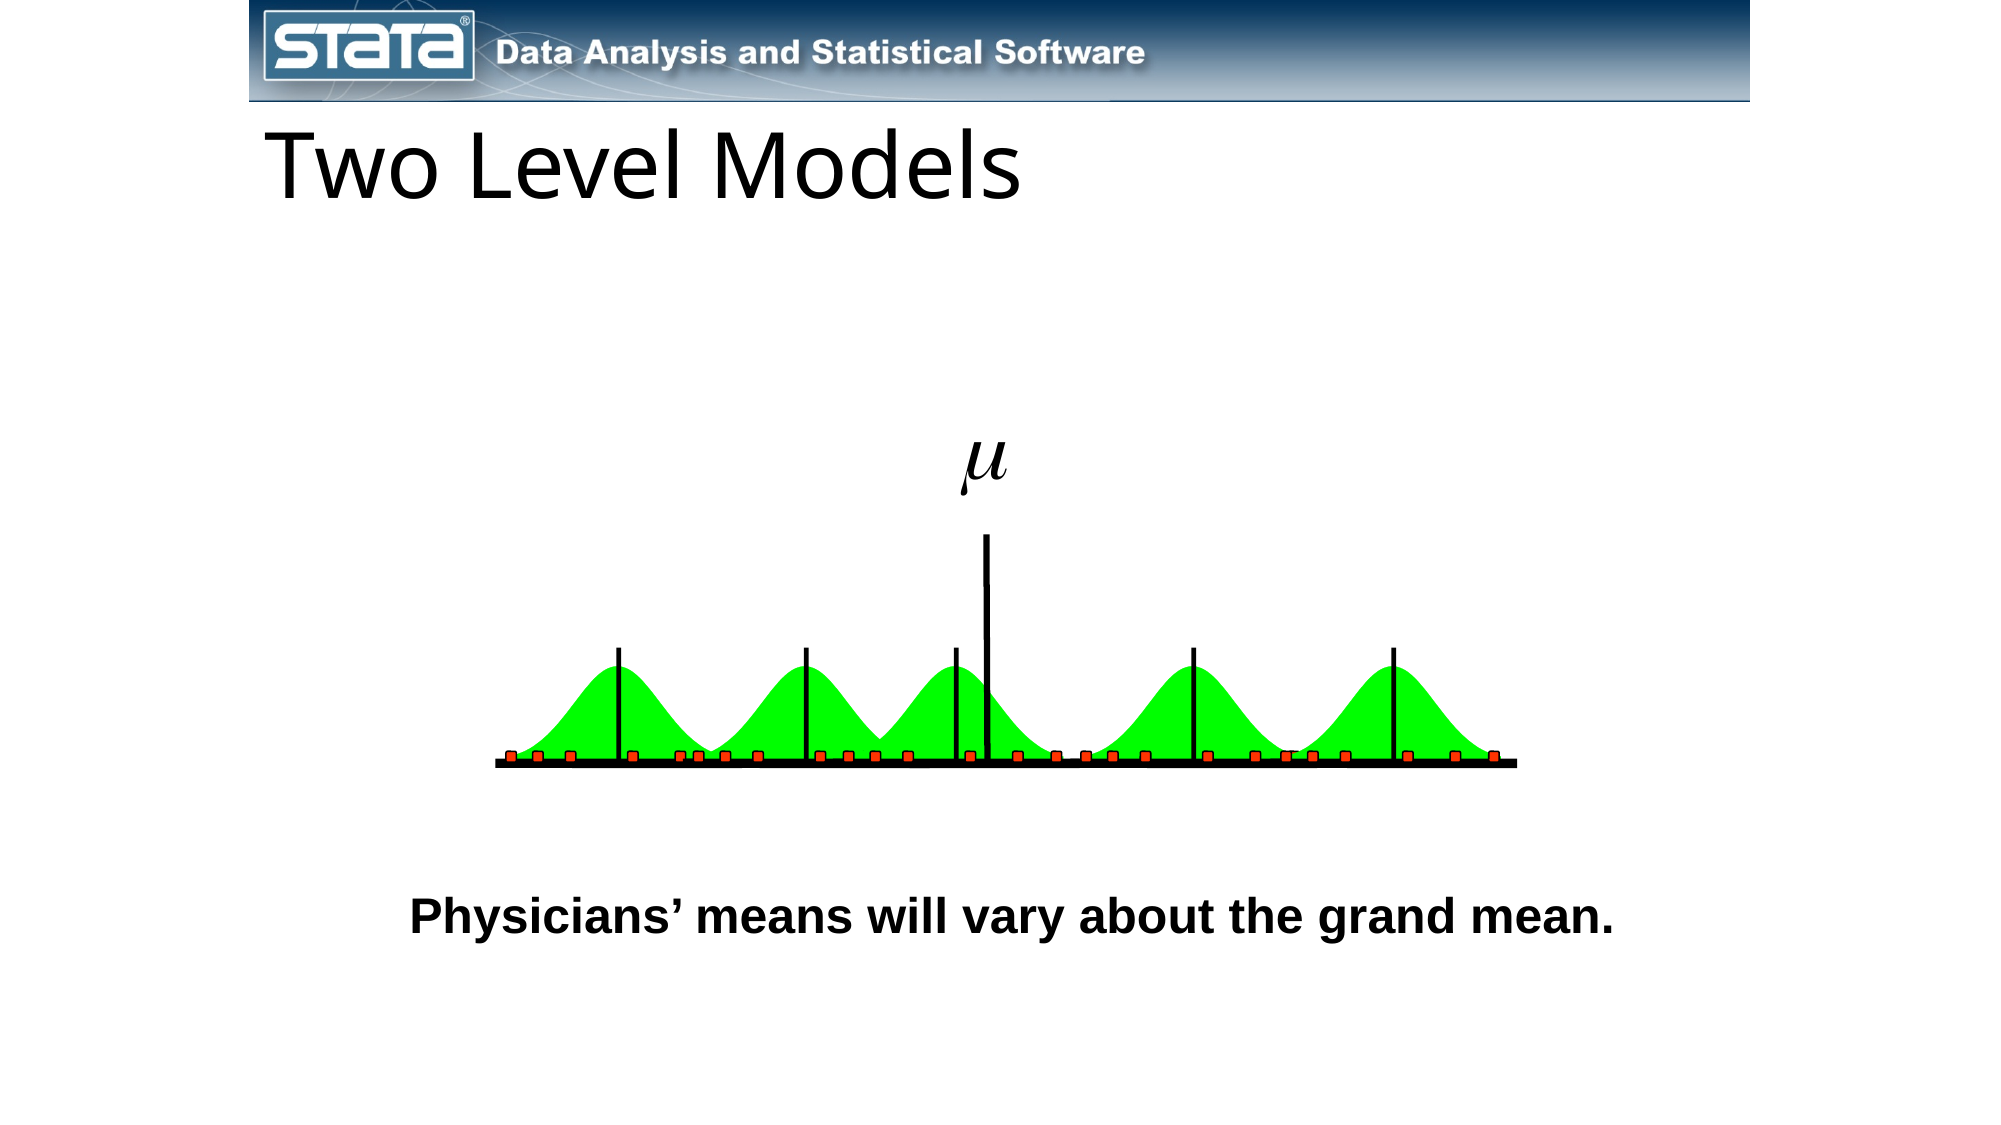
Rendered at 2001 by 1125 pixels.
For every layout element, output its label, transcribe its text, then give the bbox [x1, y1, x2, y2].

picture [249, 0, 1750, 102]
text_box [1274, 649, 1513, 764]
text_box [499, 299, 1500, 649]
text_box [944, 424, 1028, 515]
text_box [1074, 649, 1274, 764]
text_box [499, 649, 687, 764]
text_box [837, 649, 1074, 764]
title Two Level Models [249, 102, 1750, 238]
text_box Physicians’ means will vary about the grand mean. [387, 876, 1638, 952]
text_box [687, 649, 837, 764]
